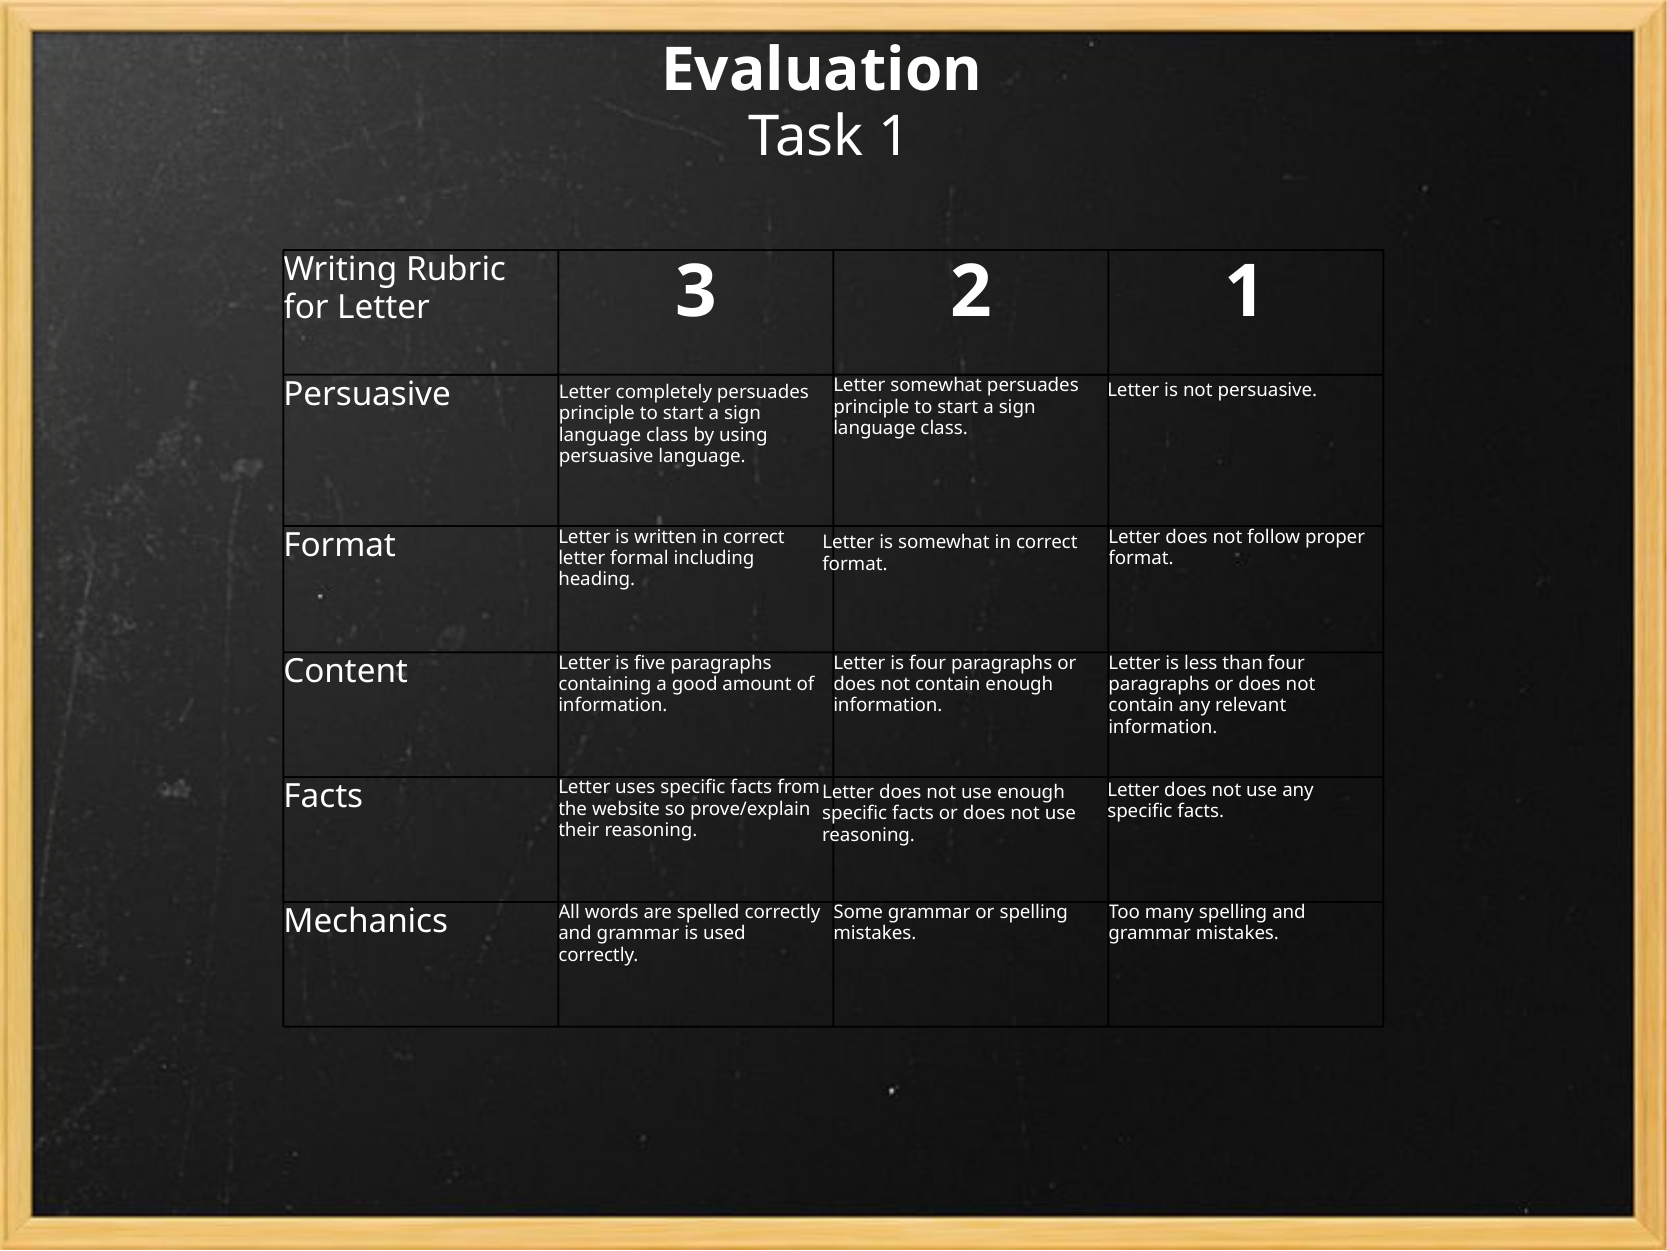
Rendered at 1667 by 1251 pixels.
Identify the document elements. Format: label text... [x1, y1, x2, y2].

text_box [283, 249, 1384, 1027]
text_box Evaluation Task 1 [24, 35, 1636, 233]
picture [0, 0, 1667, 1250]
